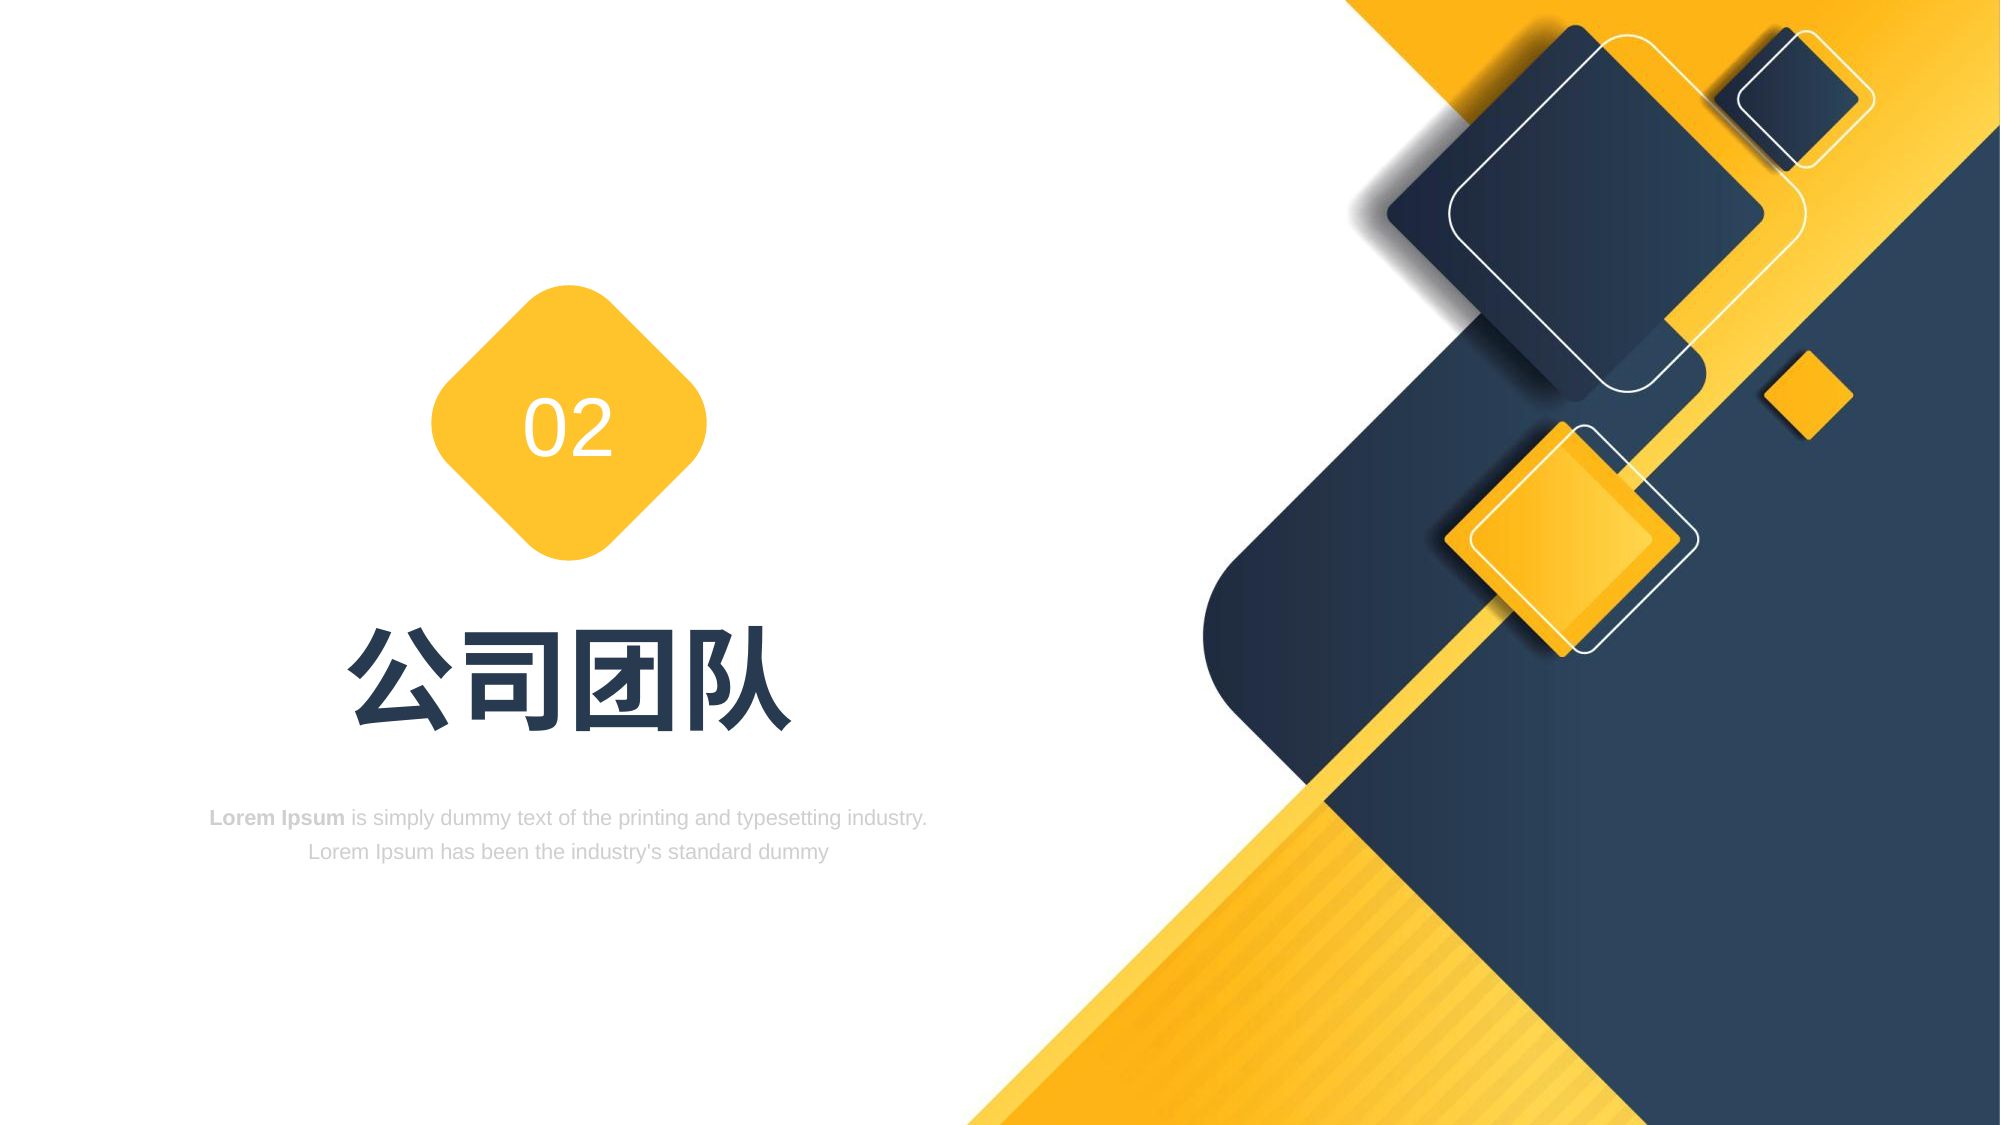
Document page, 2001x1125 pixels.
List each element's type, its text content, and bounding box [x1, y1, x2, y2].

text_box 02 [430, 284, 708, 562]
text_box 公司团队 [329, 602, 809, 752]
text_box Lorem Ipsum is simply dummy text of the printing and typesetting industry. Lorem Ipsum has been the industry's standard dummy [183, 788, 955, 871]
picture [0, 0, 2000, 1125]
